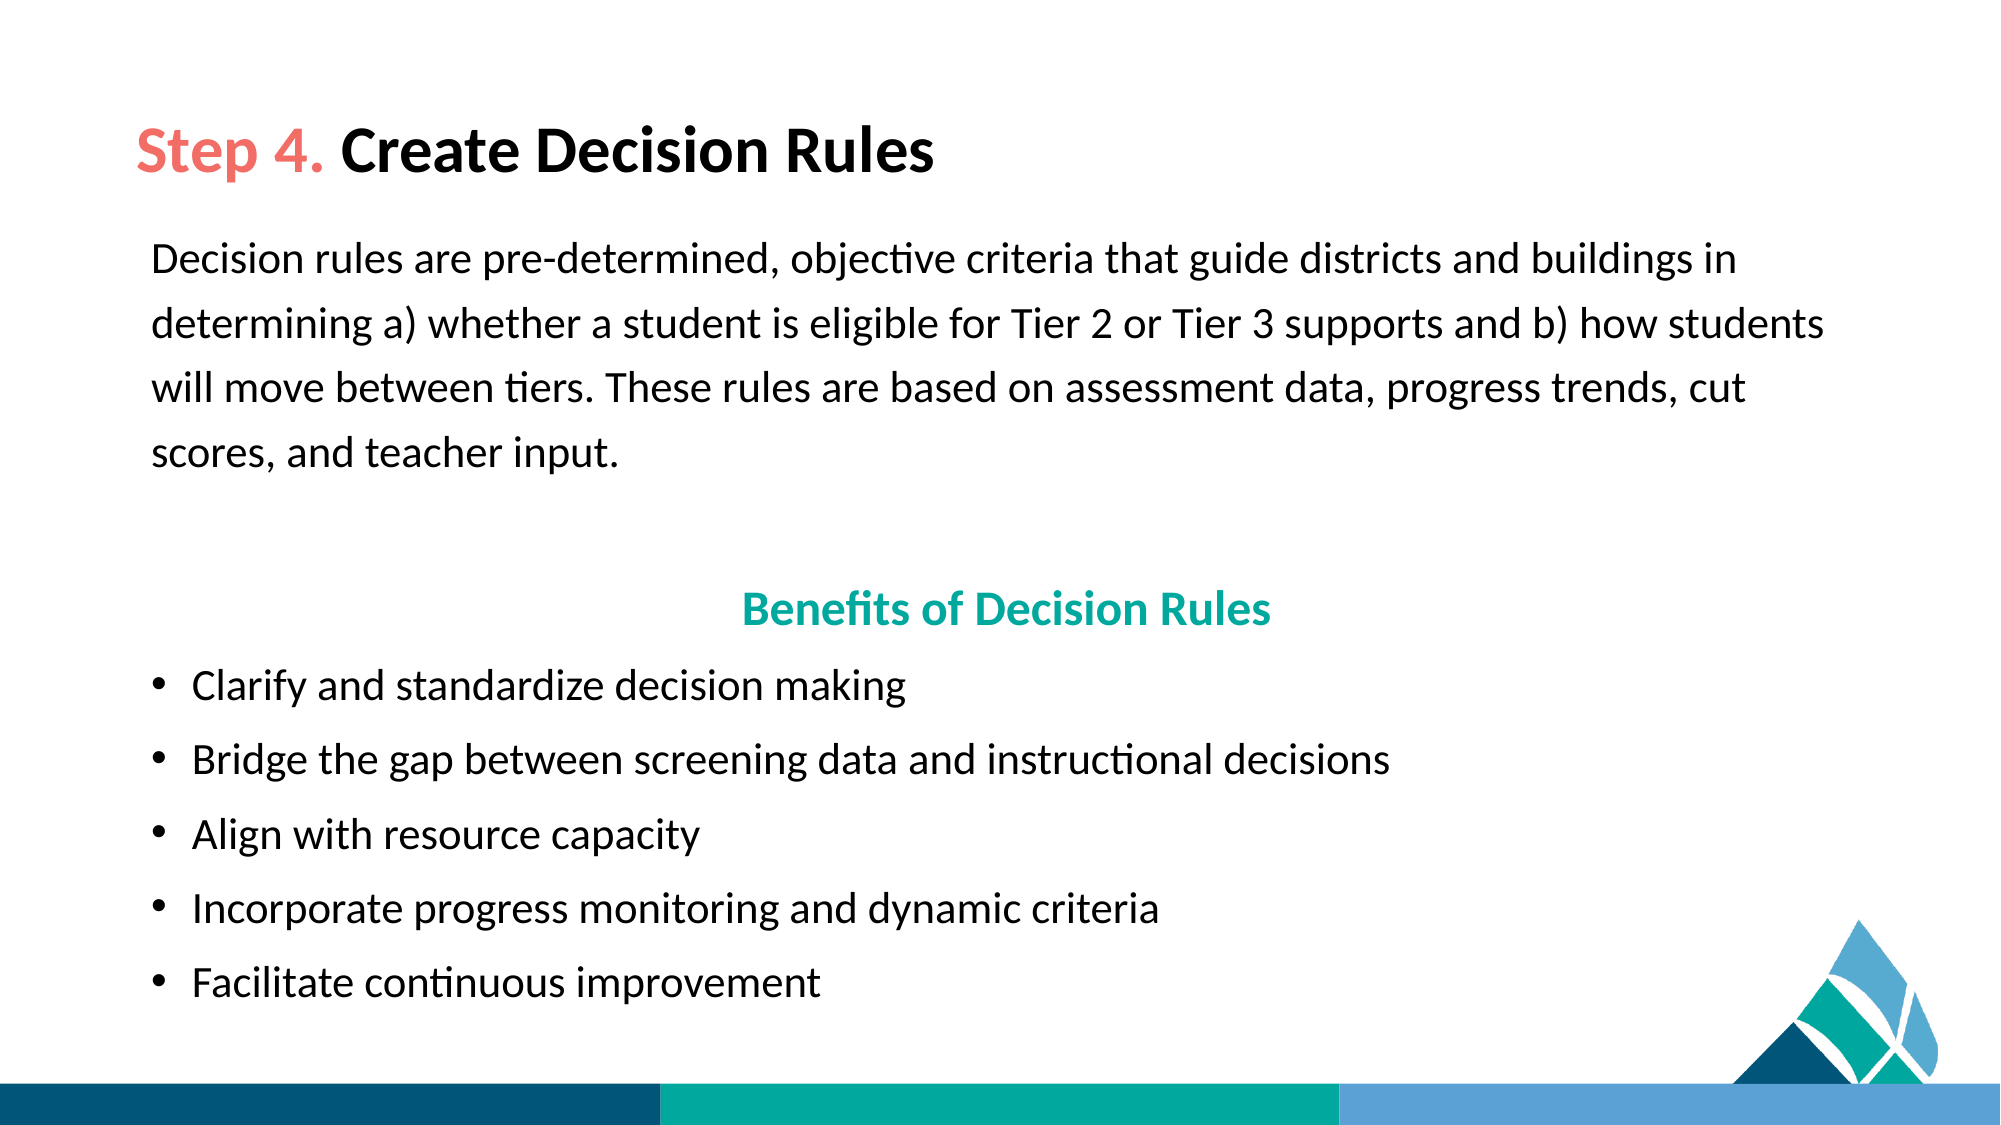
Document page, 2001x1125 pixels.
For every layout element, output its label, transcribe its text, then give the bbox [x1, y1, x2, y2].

list Decision rules are pre-determined, objective criteria that guide districts and buildings in determining a) whether a student is eligible for Tier 2 or Tier 3 supports and b) how students will move between tiers. These rules are based on assessment data, progress trends, cut scores, and teacher input. Benefits of Decision Rules Clarify and standardize decision making Bridge the gap between screening data and instructional decisions Align with resource capacity Incorporate progress monitoring and dynamic criteria Facilitate continuous improvement [137, 217, 1863, 1011]
title Step 4. Create Decision Rules [136, 78, 1862, 213]
picture [1732, 919, 1938, 1084]
